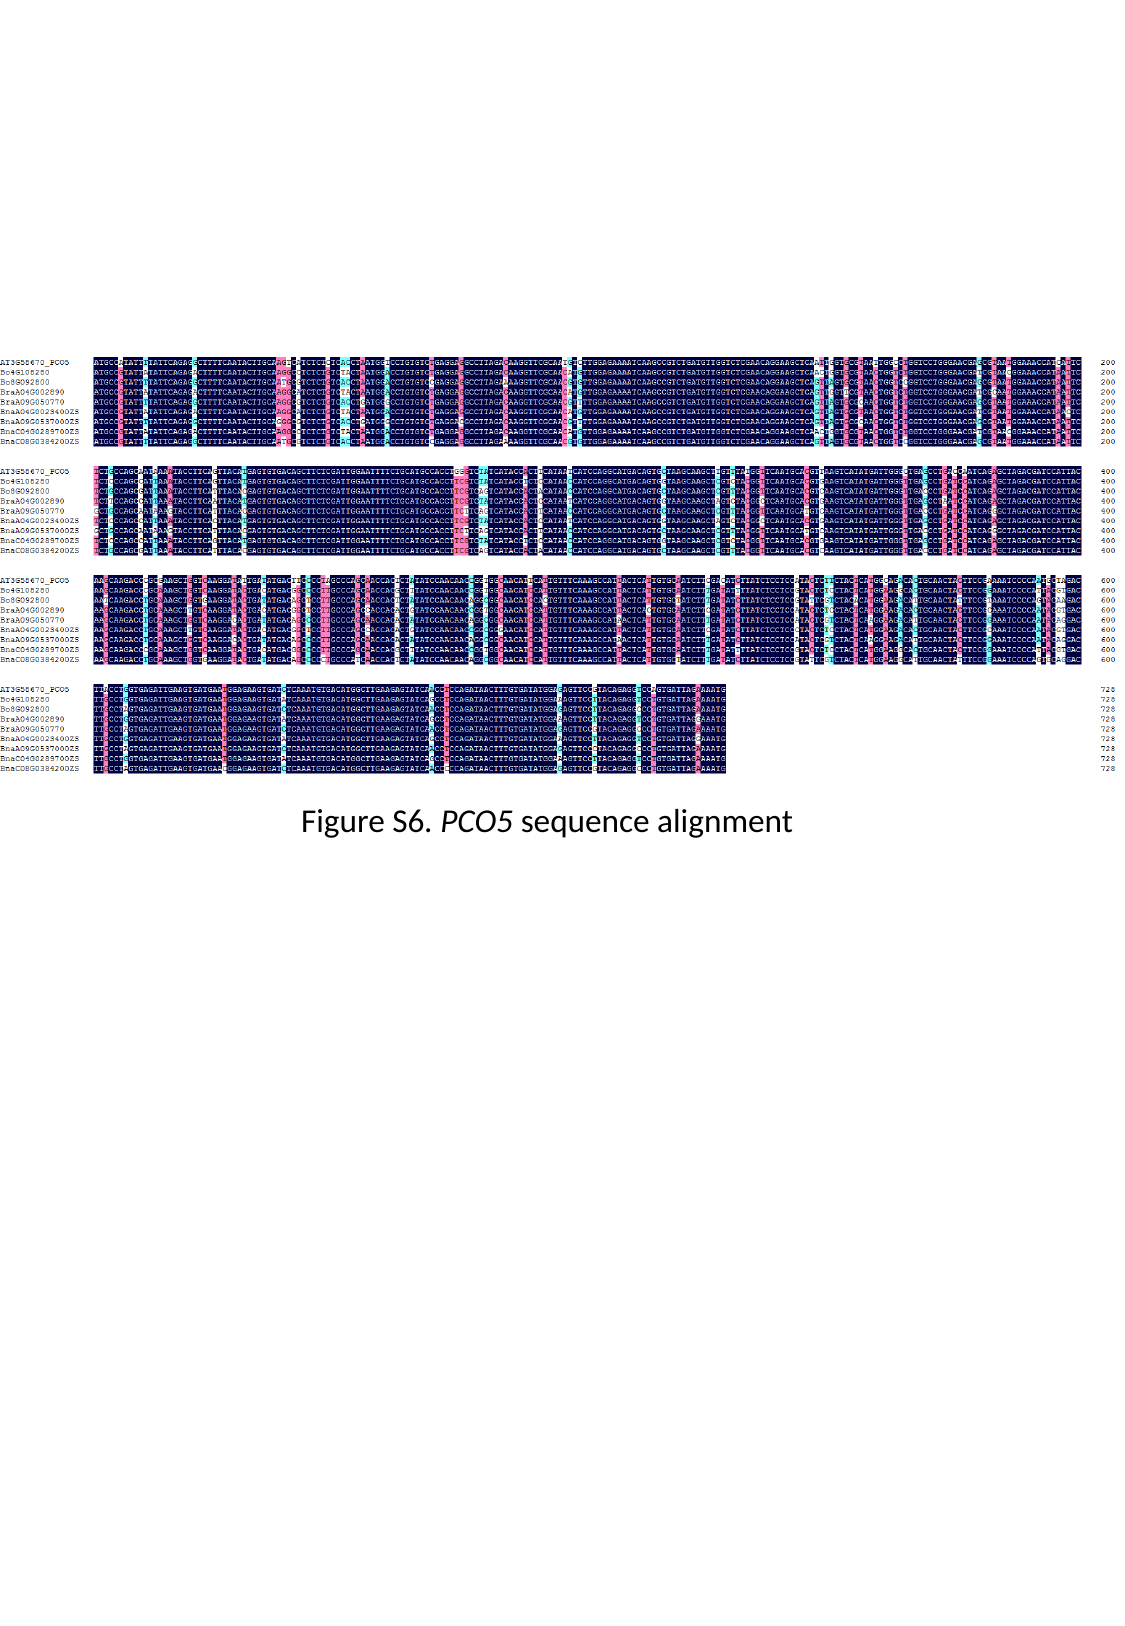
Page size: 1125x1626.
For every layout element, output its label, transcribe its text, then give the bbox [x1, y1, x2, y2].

picture [0, 357, 1125, 793]
text_box Figure S6. PCO5 sequence alignment [286, 793, 929, 847]
